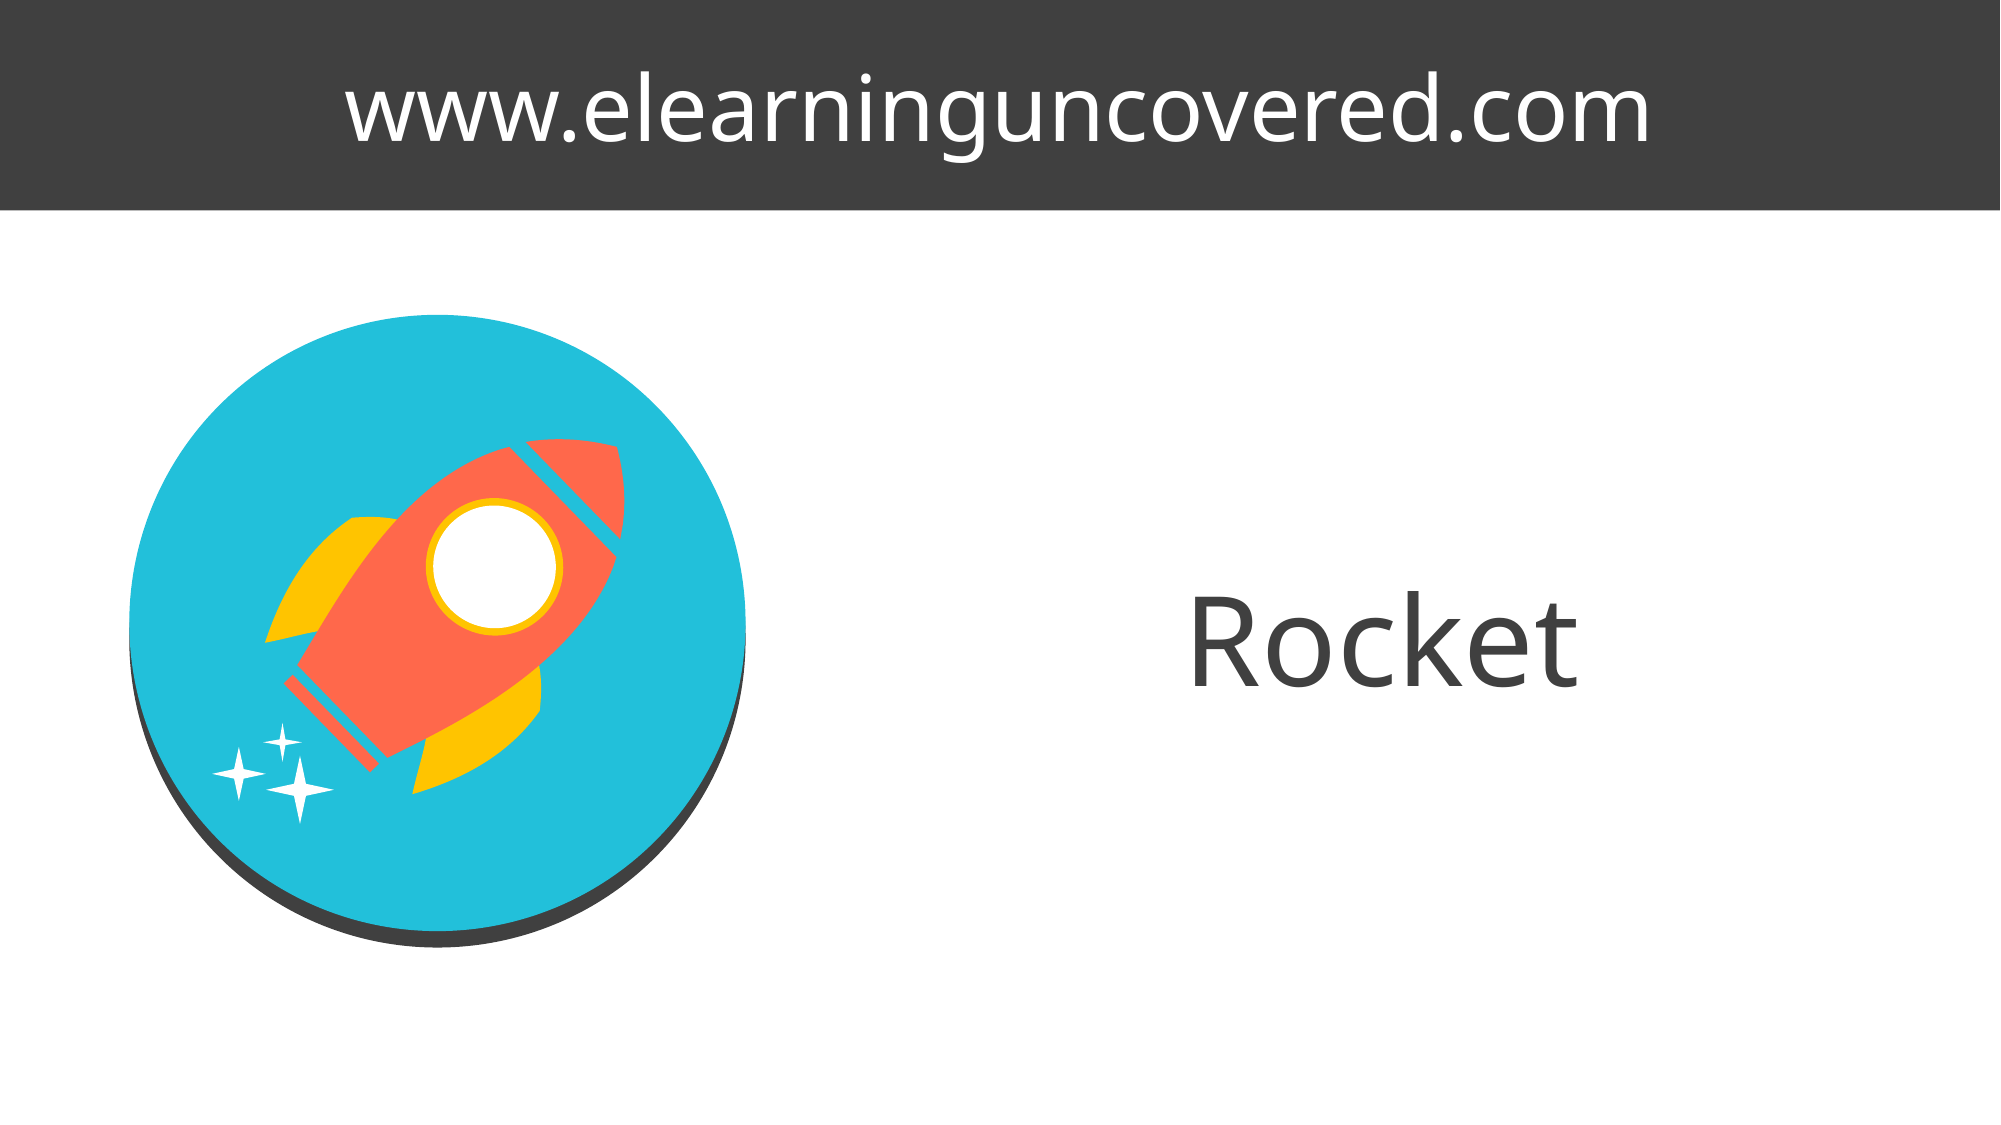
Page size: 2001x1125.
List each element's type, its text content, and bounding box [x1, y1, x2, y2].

text_box Rocket [833, 554, 1930, 719]
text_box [129, 314, 746, 948]
